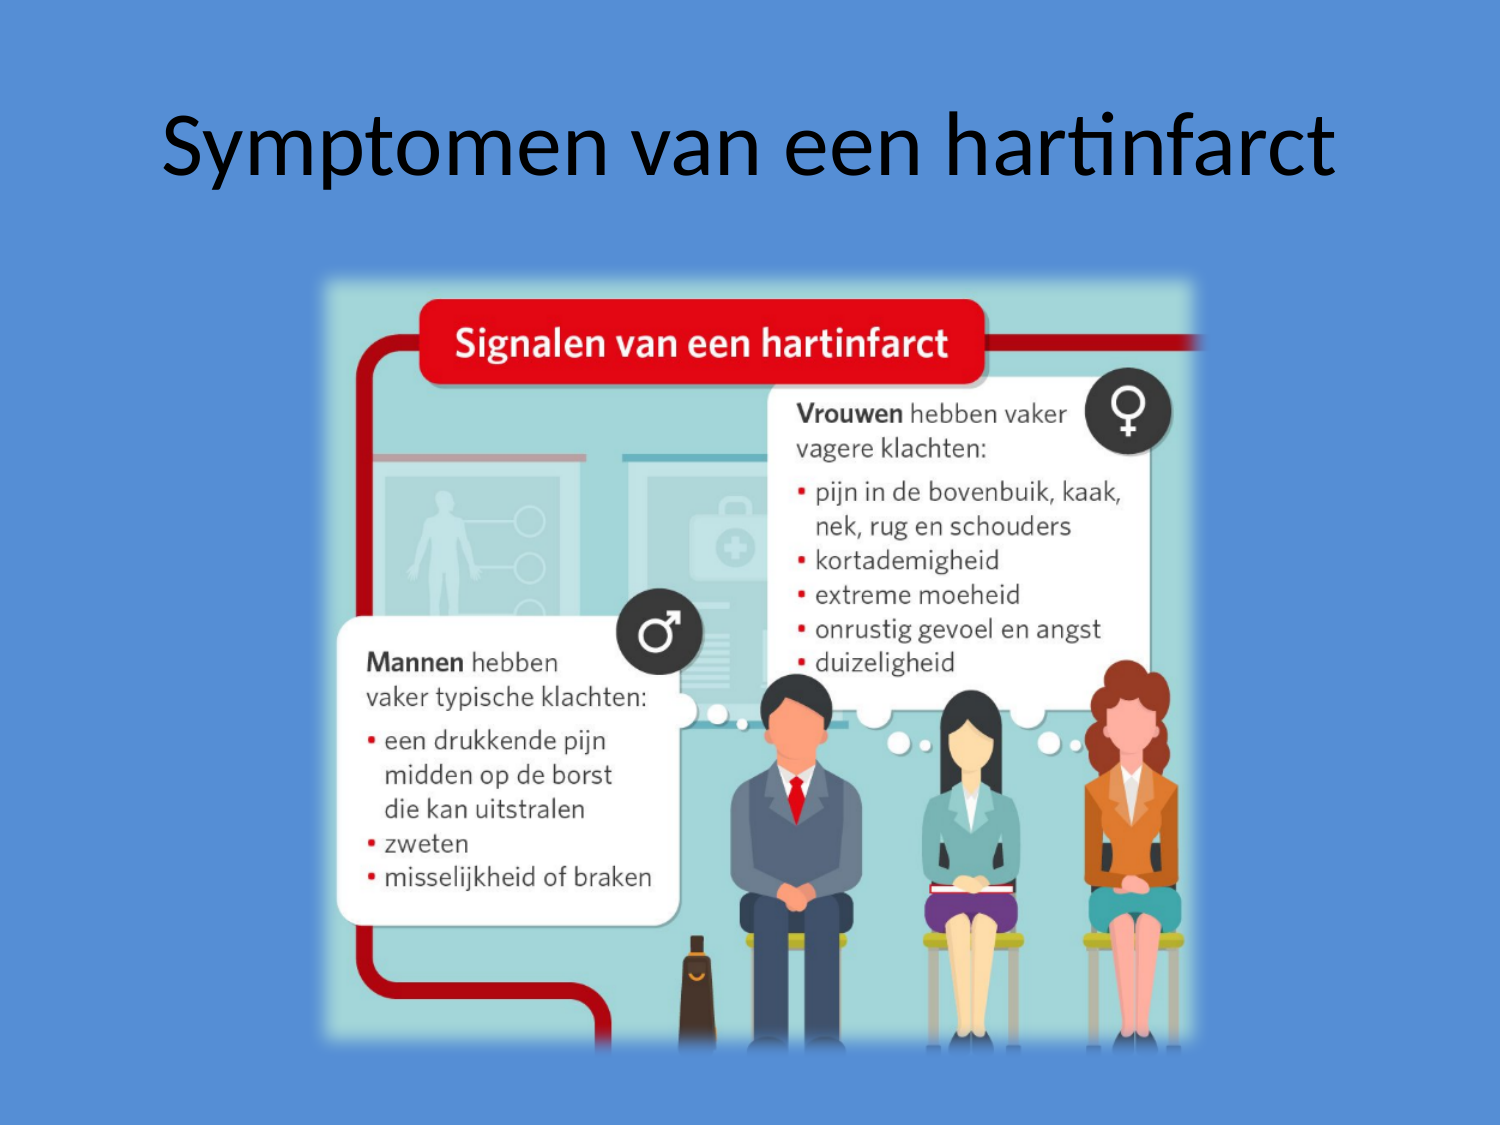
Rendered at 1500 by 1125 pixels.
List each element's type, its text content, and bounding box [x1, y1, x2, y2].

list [306, 262, 1211, 1058]
title Symptomen van een hartinfarct [75, 45, 1425, 233]
